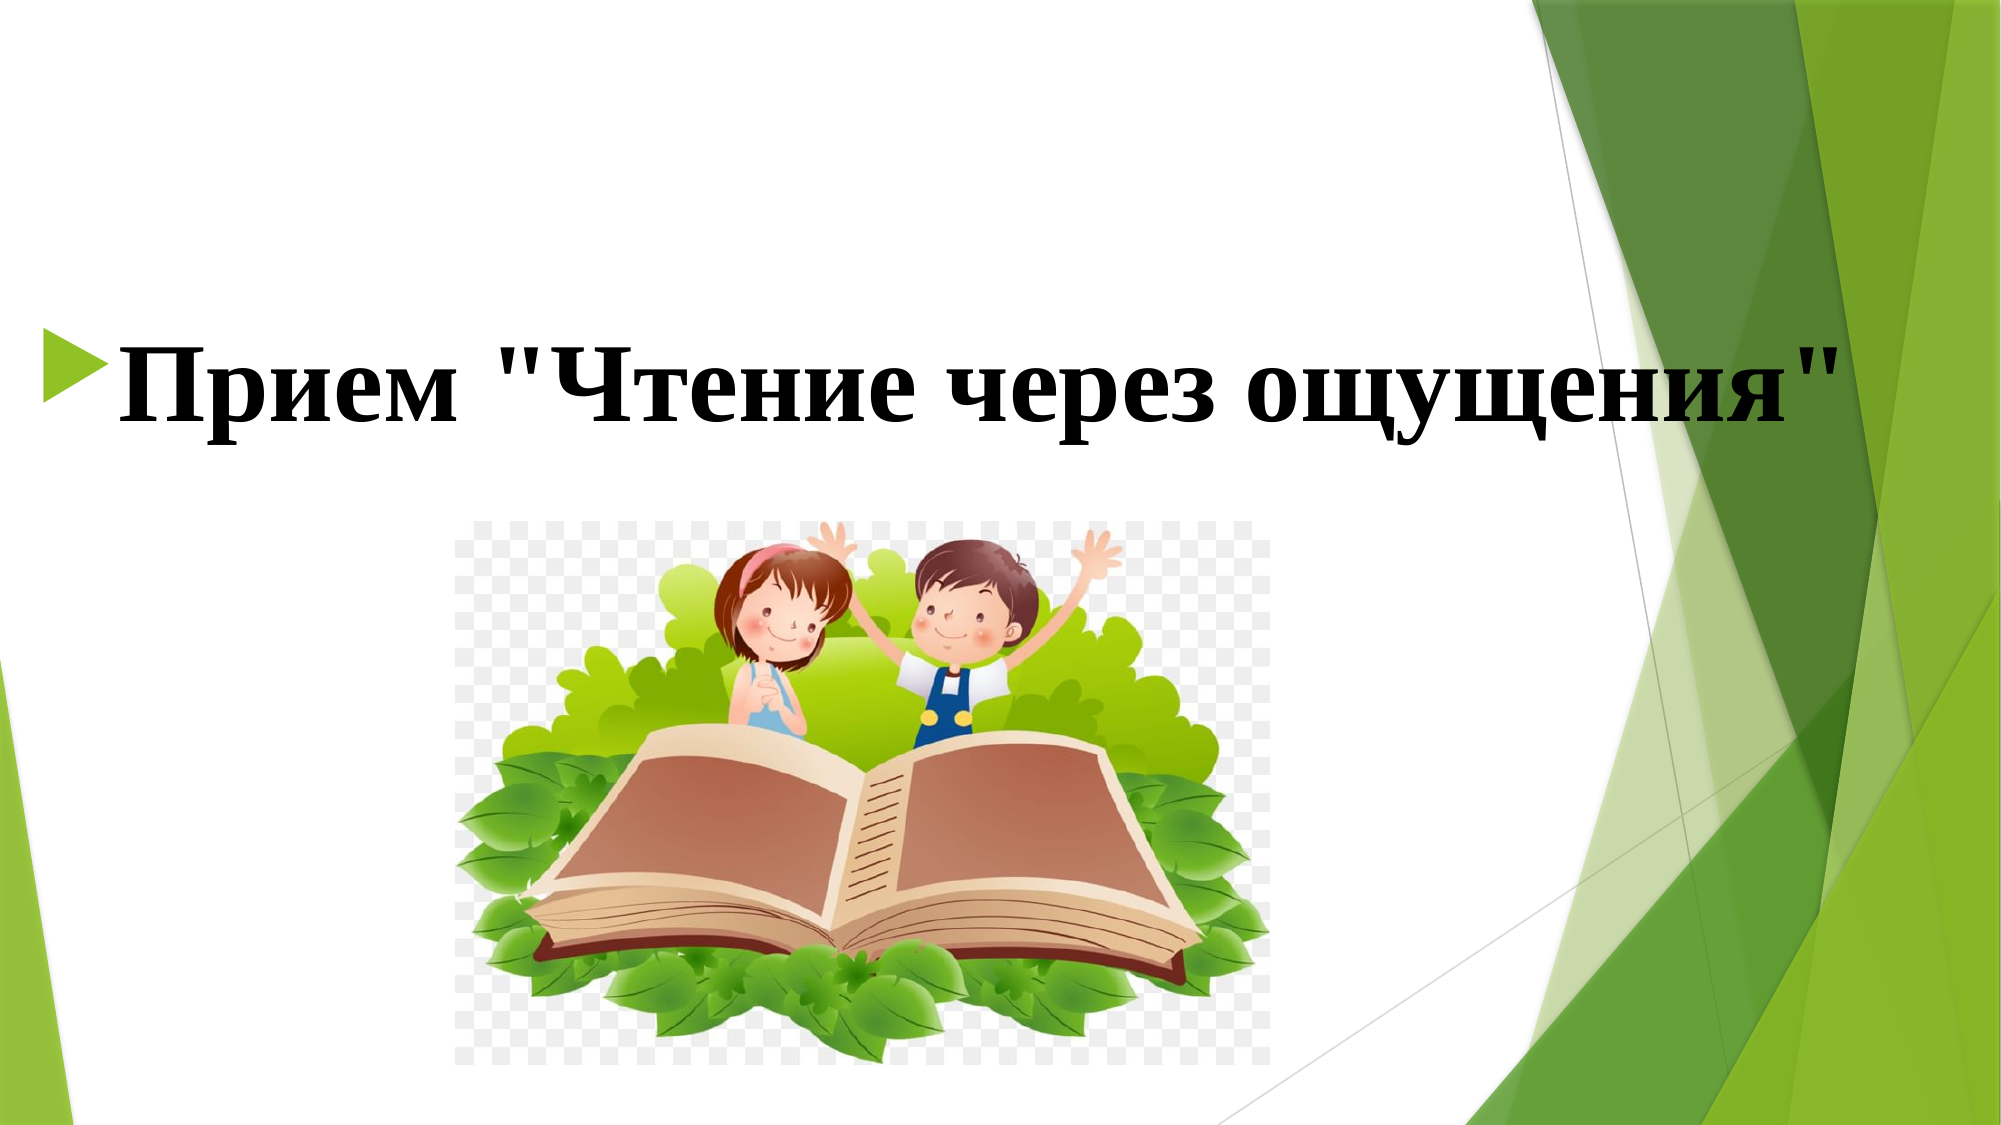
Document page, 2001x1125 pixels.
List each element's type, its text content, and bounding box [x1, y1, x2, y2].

picture [454, 521, 1271, 1066]
list Прием "Чтение через ощущения" [20, 301, 1938, 991]
